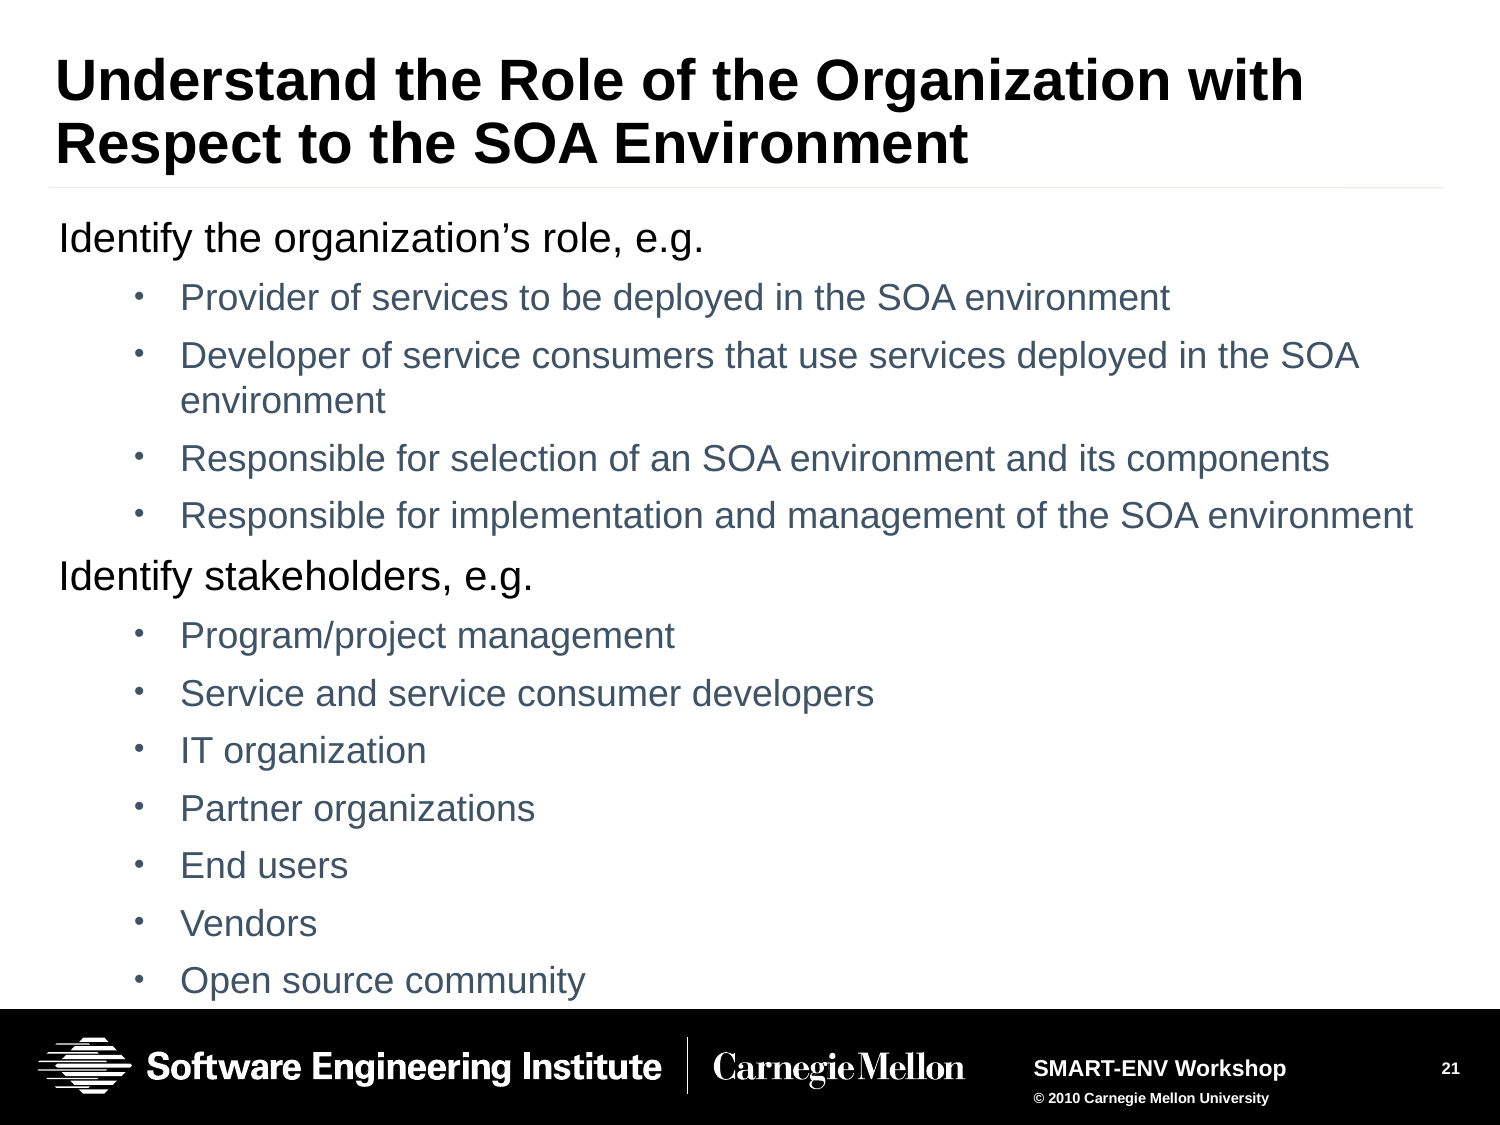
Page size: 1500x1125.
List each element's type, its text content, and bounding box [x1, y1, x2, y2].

list Identify the organization’s role, e.g. Provider of services to be deployed in the SOA environment Developer of service consumers that use services deployed in the SOA environment Responsible for selection of an SOA environment and its components Responsible for implementation and management of the SOA environment Identify stakeholders, e.g. Program/project management Service and service consumer developers IT organization Partner organizations End users Vendors Open source community [58, 210, 1438, 939]
title Understand the Role of the Organization with Respect to the SOA Environment [55, 49, 1451, 114]
